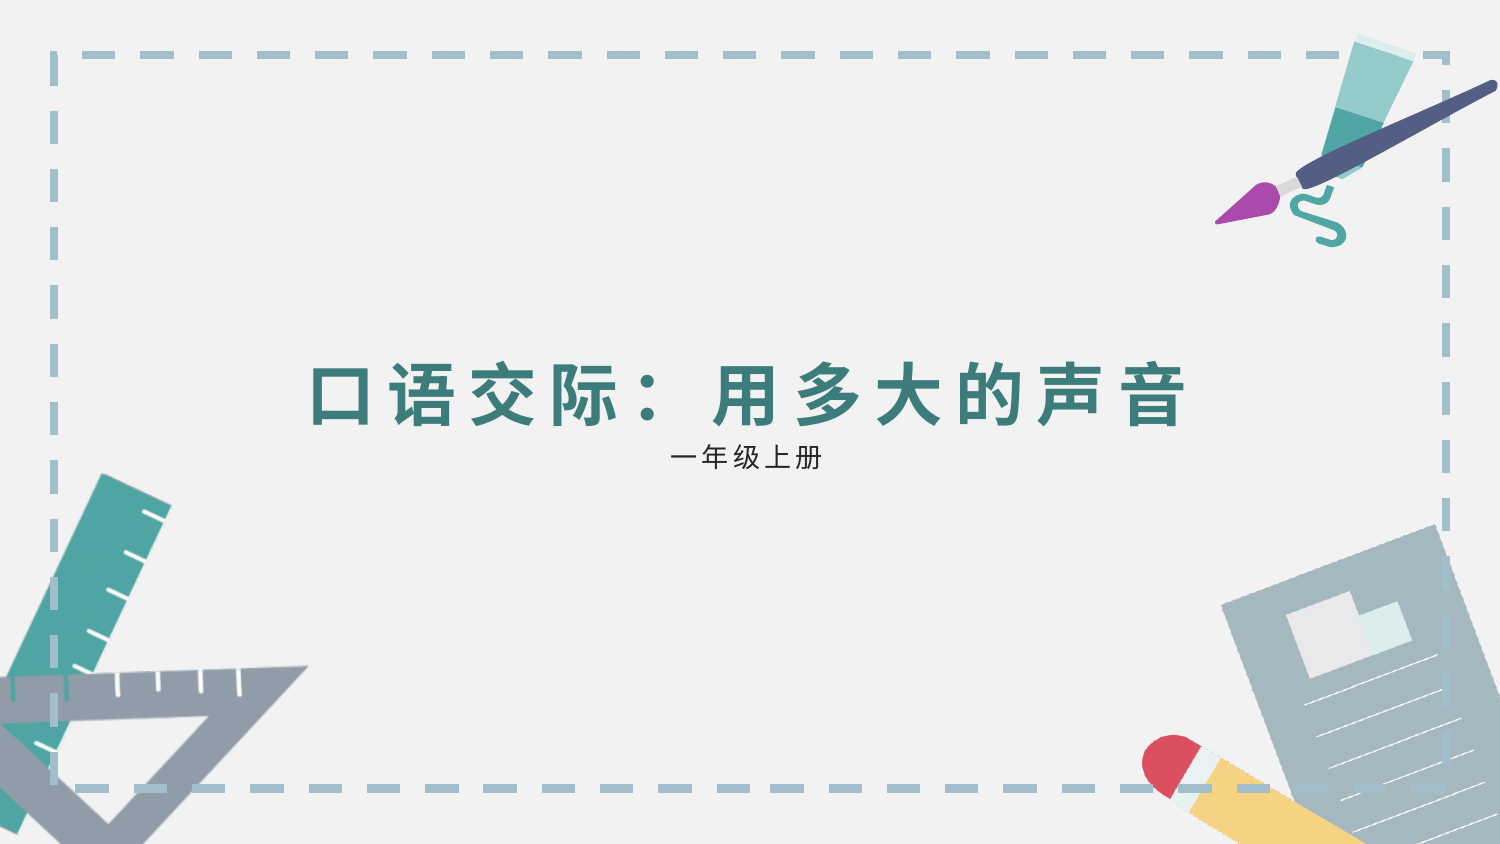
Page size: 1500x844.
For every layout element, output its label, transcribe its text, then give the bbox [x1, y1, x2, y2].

text_box 一年级上册 [281, 440, 1212, 587]
picture [1141, 523, 1500, 844]
text_box 口语交际：用多大的声音 [281, 263, 1212, 435]
picture [0, 458, 308, 844]
